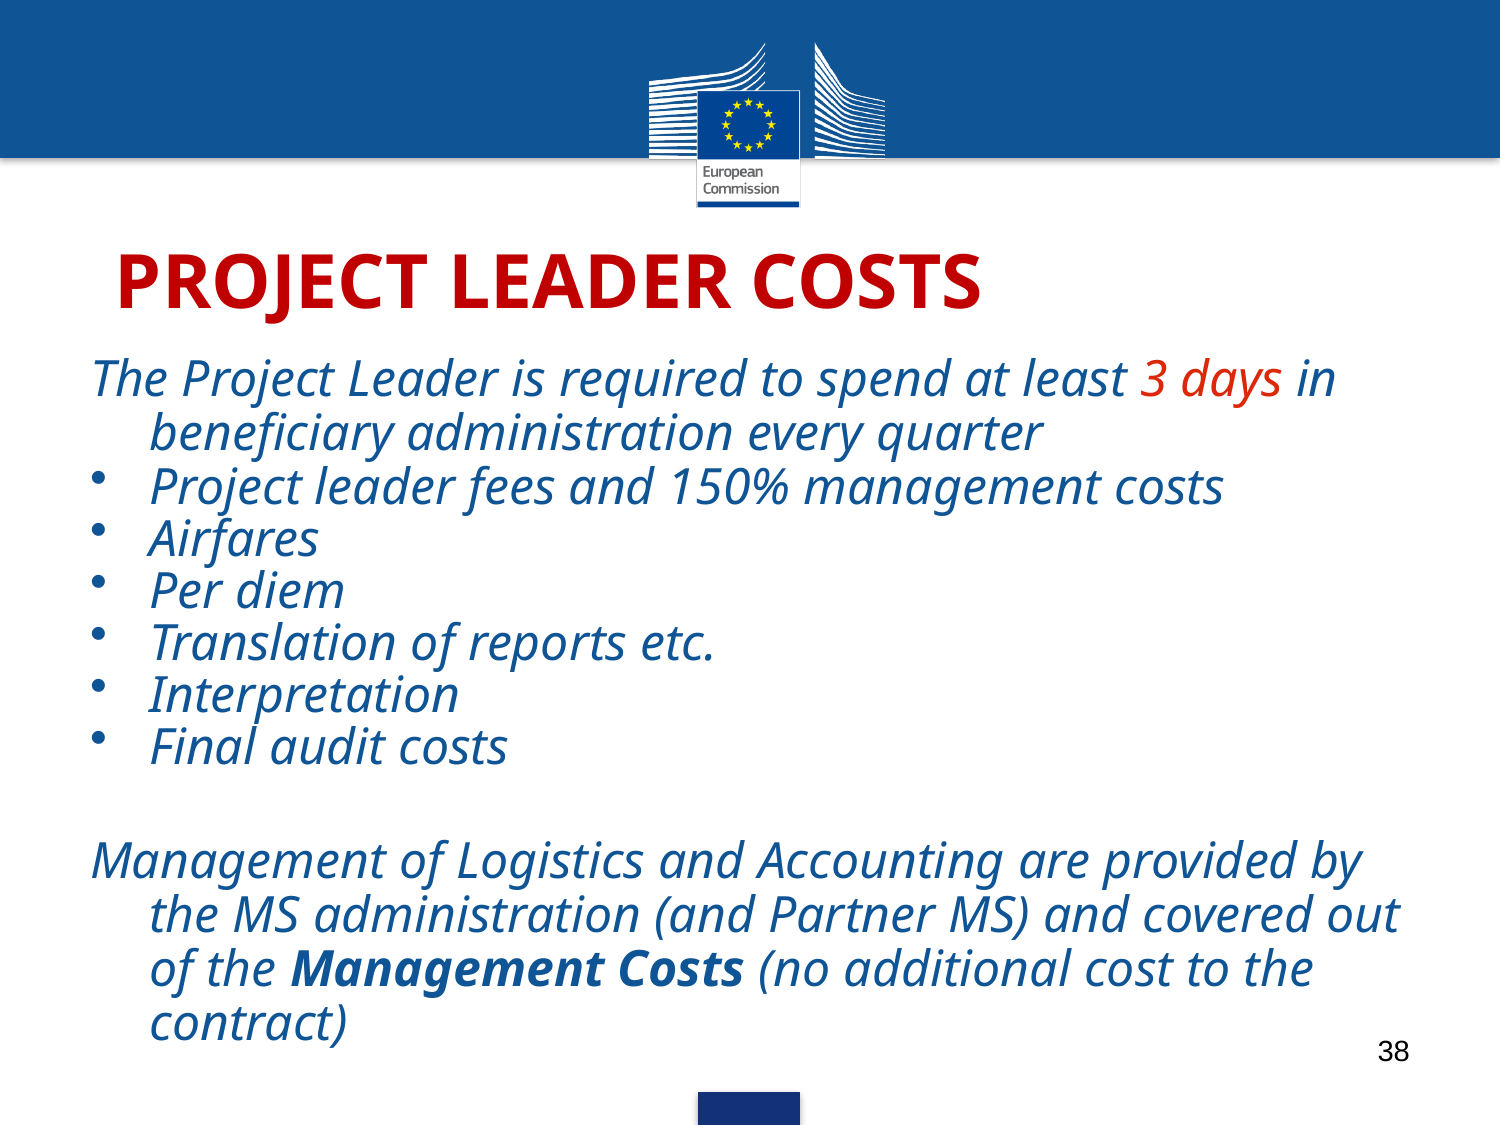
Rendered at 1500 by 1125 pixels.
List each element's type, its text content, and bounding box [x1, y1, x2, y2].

title PROJECT LEADER COSTS [41, 184, 1392, 373]
picture [649, 42, 885, 184]
list The Project Leader is required to spend at least 3 days in beneficiary administration every quarter Project leader fees and 150% management costs Airfares Per diem Translation of reports etc. Interpretation Final audit costs Management of Logistics and Accounting are provided by the MS administration (and Partner MS) and covered out of the Management Costs (no additional cost to the contract) [75, 299, 1425, 1043]
slide_number 38 [1074, 1024, 1425, 1103]
